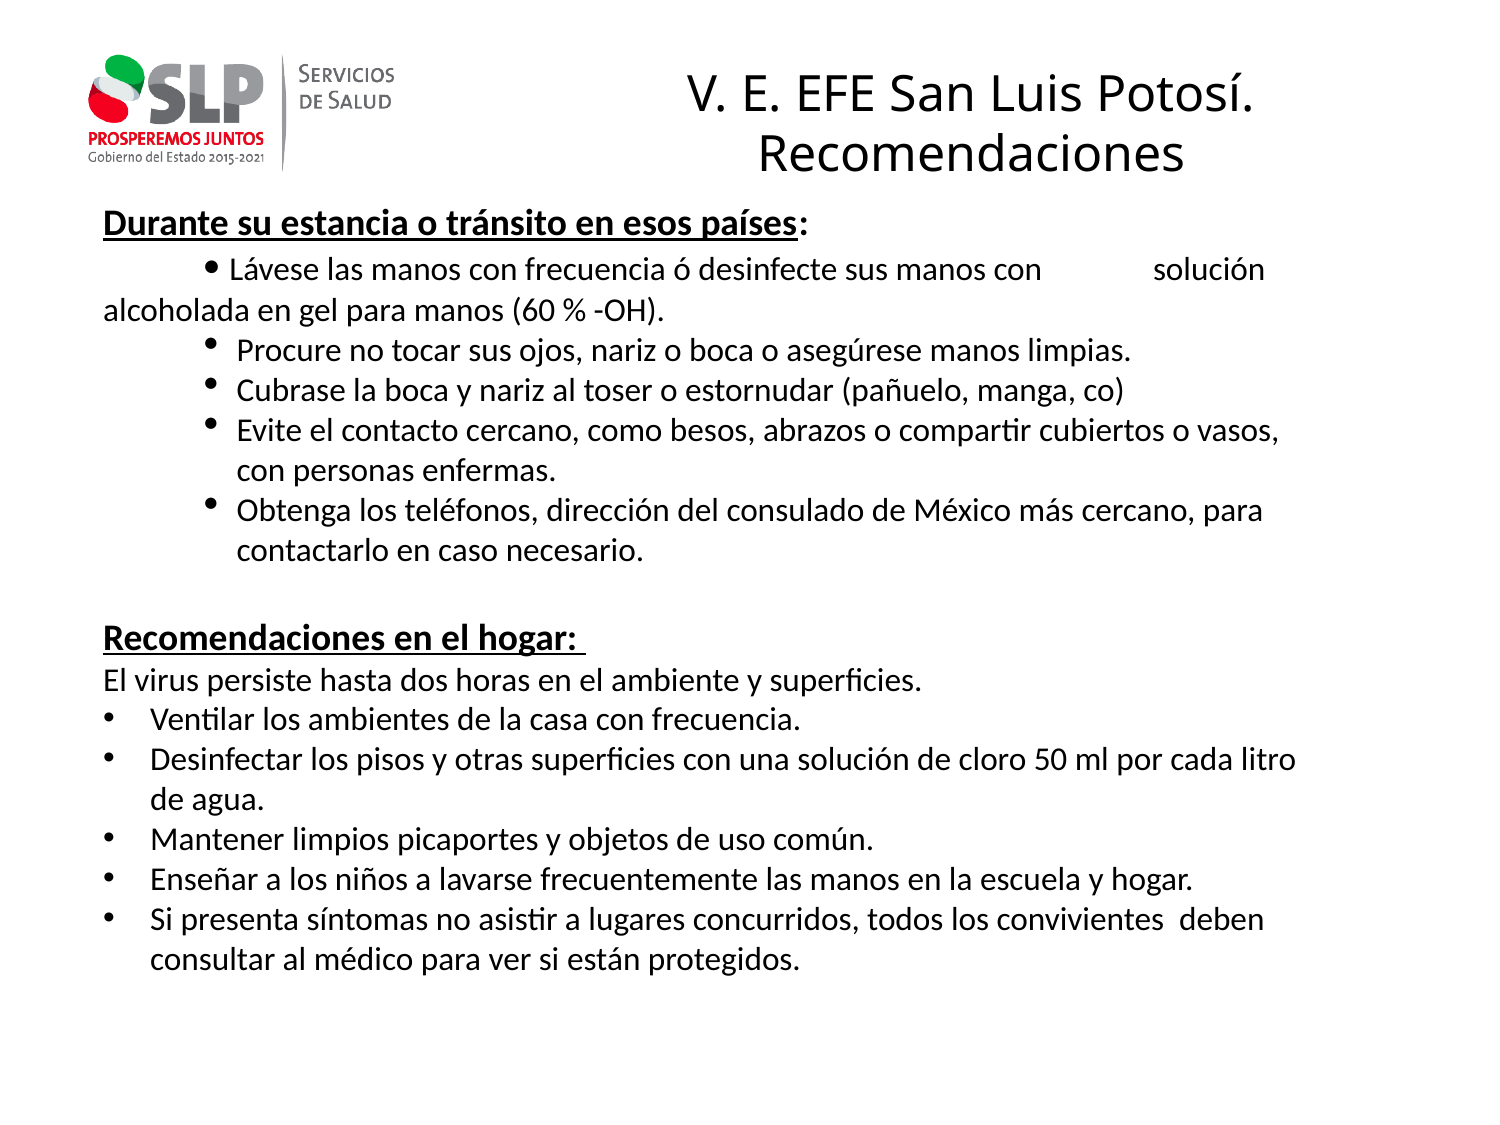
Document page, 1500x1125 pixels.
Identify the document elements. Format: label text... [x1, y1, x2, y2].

text_box Durante su estancia o tránsito en esos países:  Lávese las manos con frecuencia ó desinfecte sus manos con solución alcoholada en gel para manos (60 % -OH). Procure no tocar sus ojos, nariz o boca o asegúrese manos limpias. Cubrase la boca y nariz al toser o estornudar (pañuelo, manga, co) Evite el contacto cercano, como besos, abrazos o compartir cubiertos o vasos, con personas enfermas. Obtenga los teléfonos, dirección del consulado de México más cercano, para contactarlo en caso necesario. Recomendaciones en el hogar: El virus persiste hasta dos horas en el ambiente y superficies. Ventilar los ambientes de la casa con frecuencia. Desinfectar los pisos y otras superficies con una solución de cloro 50 ml por cada litro de agua. Mantener limpios picaportes y objetos de uso común. Enseñar a los niños a lavarse frecuentemente las manos en la escuela y hogar. Si presenta síntomas no asistir a lugares concurridos, todos los convivientes deben consultar al médico para ver si están protegidos. [88, 190, 1341, 1030]
text_box V. E. EFE San Luis Potosí. Recomendaciones [442, 54, 1500, 190]
picture [88, 54, 394, 172]
